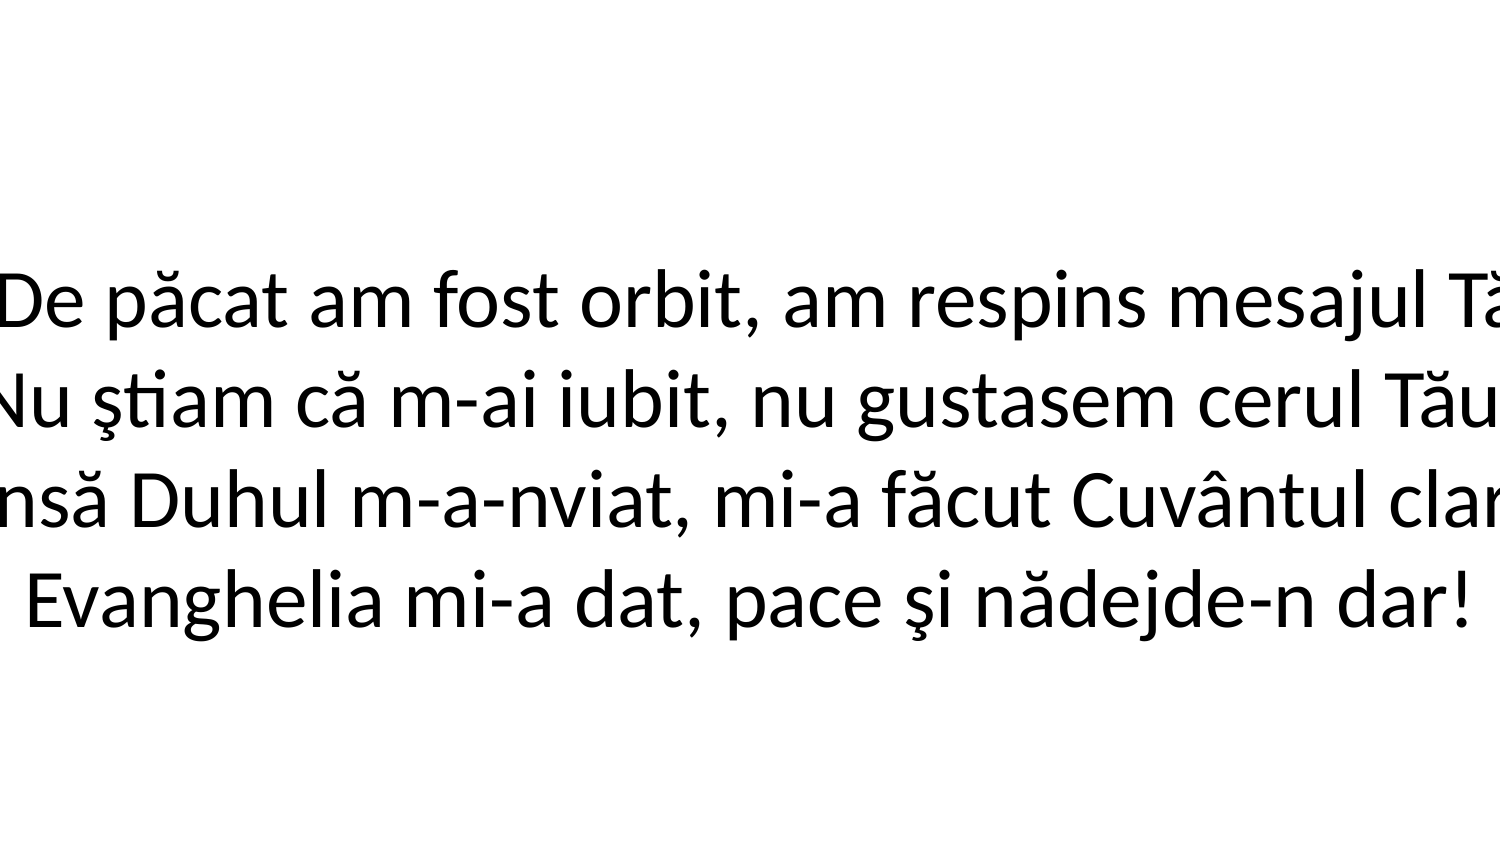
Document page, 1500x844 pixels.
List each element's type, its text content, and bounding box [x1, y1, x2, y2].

text_box 2. De păcat am fost orbit, am respins mesajul Tău, Nu ştiam că m-ai iubit, nu gustasem cerul Tău. Însă Duhul m-a-­nviat, mi-a făcut Cuvântul clar, Evanghelia mi-­a dat, pace şi nădejde­-n dar! [0, 192, 1500, 652]
